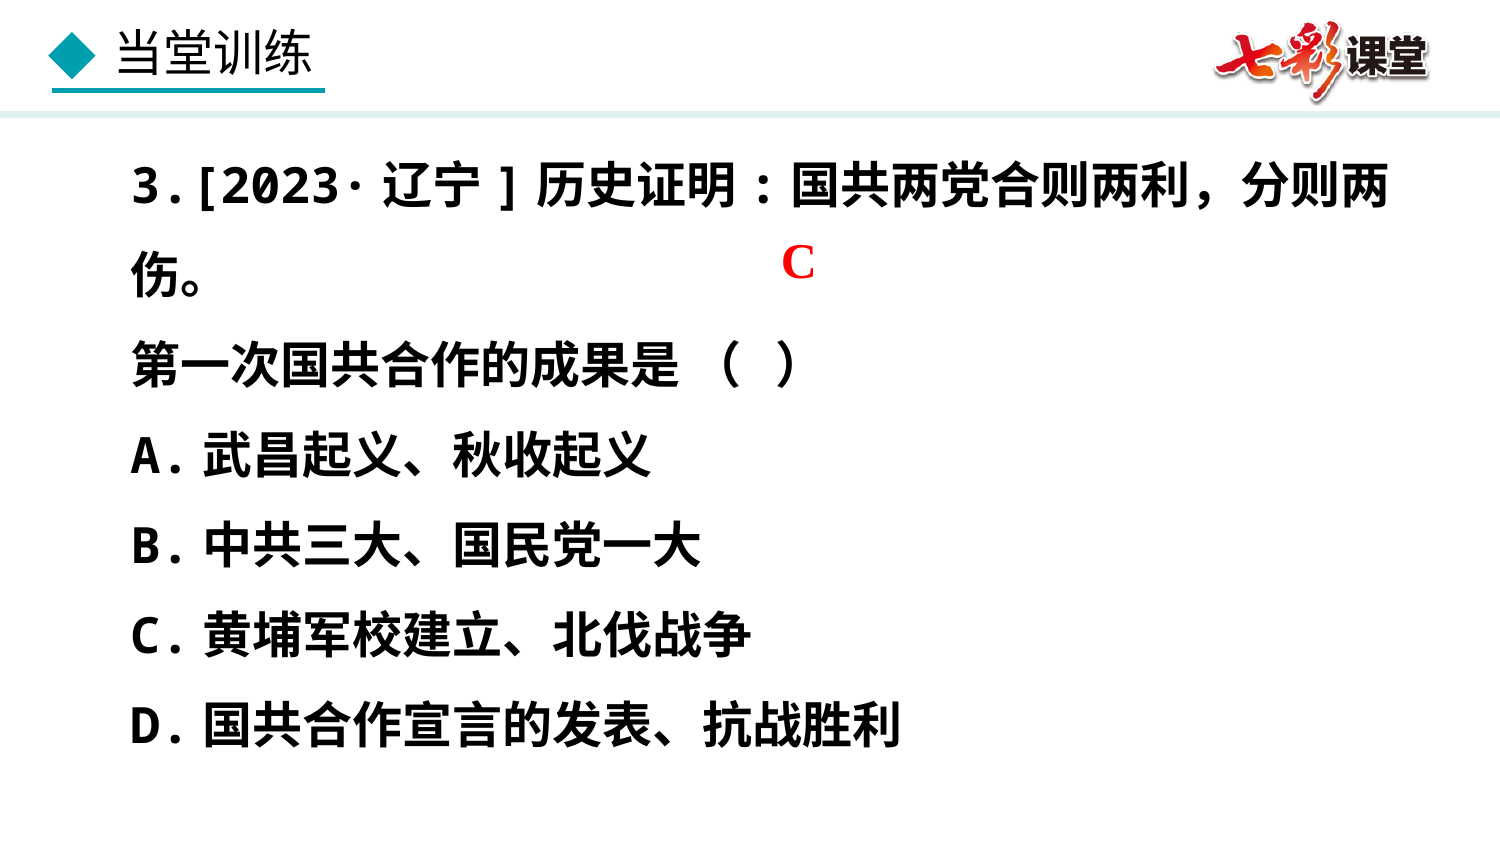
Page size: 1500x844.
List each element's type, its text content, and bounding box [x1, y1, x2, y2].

text_box 3.[2023·辽宁]历史证明:国共两党合则两利，分则两伤。 第一次国共合作的成果是 （ ） A.武昌起义、秋收起义 B.中共三大、国民党一大 C.黄埔军校建立、北伐战争 D.国共合作宣言的发表、抗战胜利 [119, 117, 1440, 760]
picture [1210, 15, 1434, 106]
text_box C [769, 223, 882, 295]
